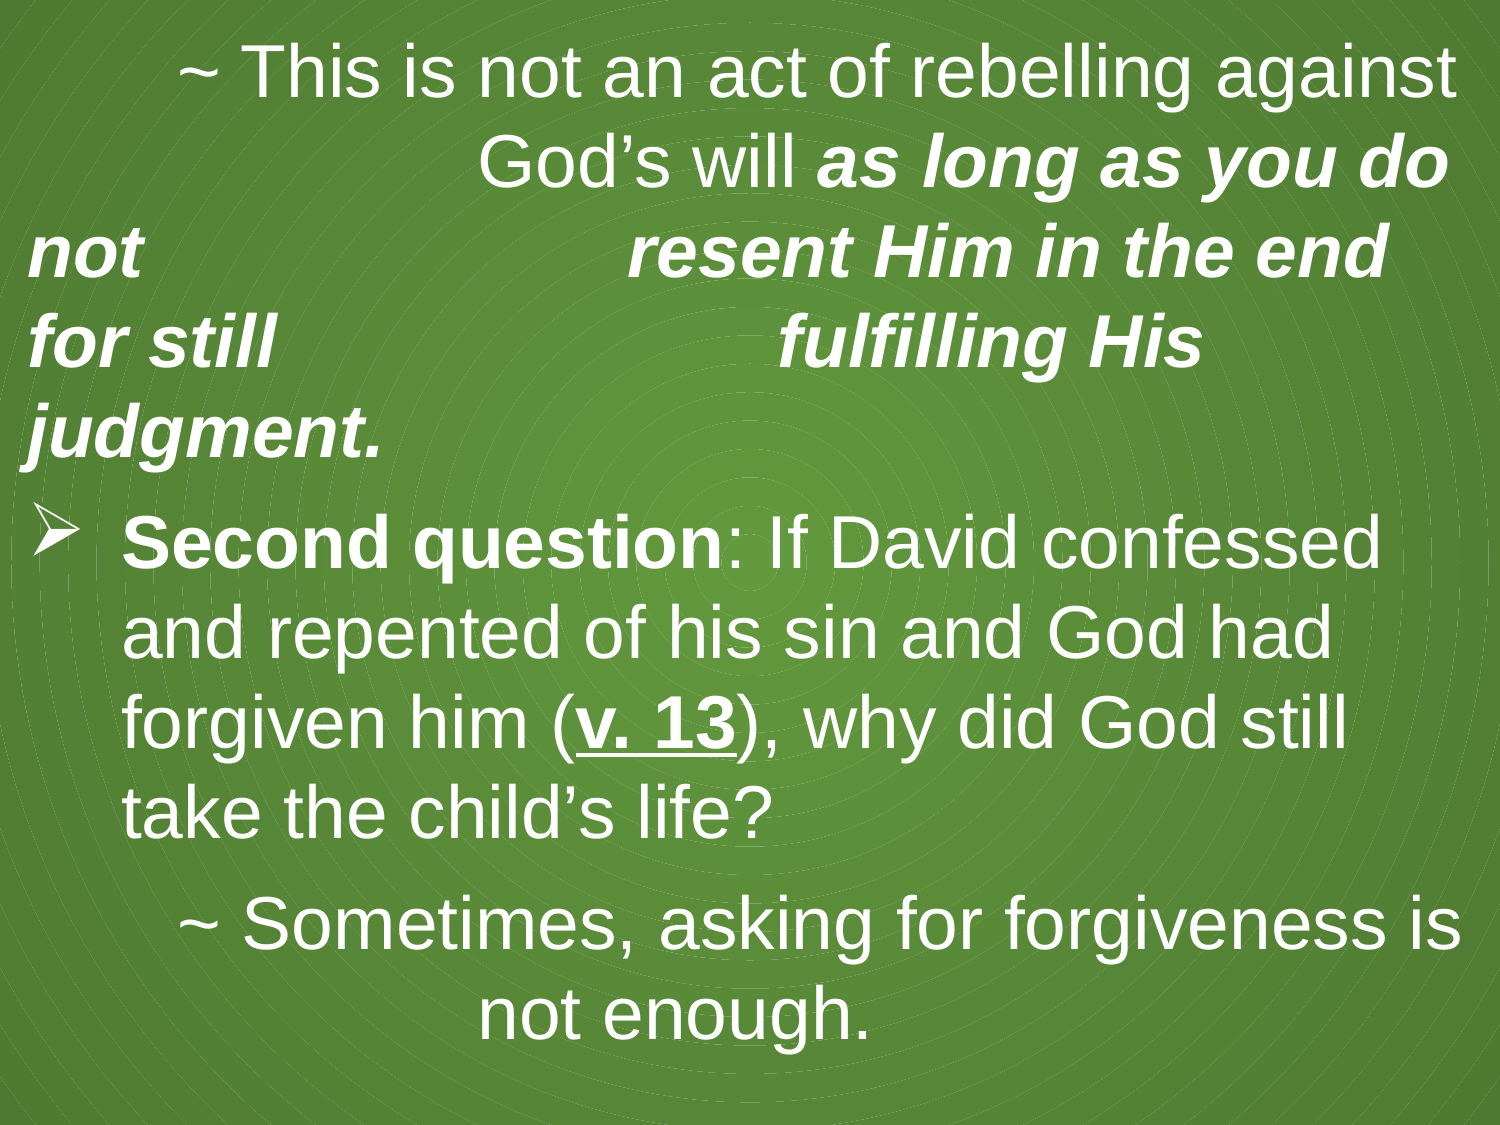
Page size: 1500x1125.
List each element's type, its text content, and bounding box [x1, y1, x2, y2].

subtitle ~ This is not an act of rebelling against God’s will as long as you do not resent Him in the end for still fulfilling His judgment. Second question: If David confessed and repented of his sin and God had forgiven him (v. 13), why did God still take the child’s life? ~ Sometimes, asking for forgiveness is not enough. [12, 15, 1488, 1114]
